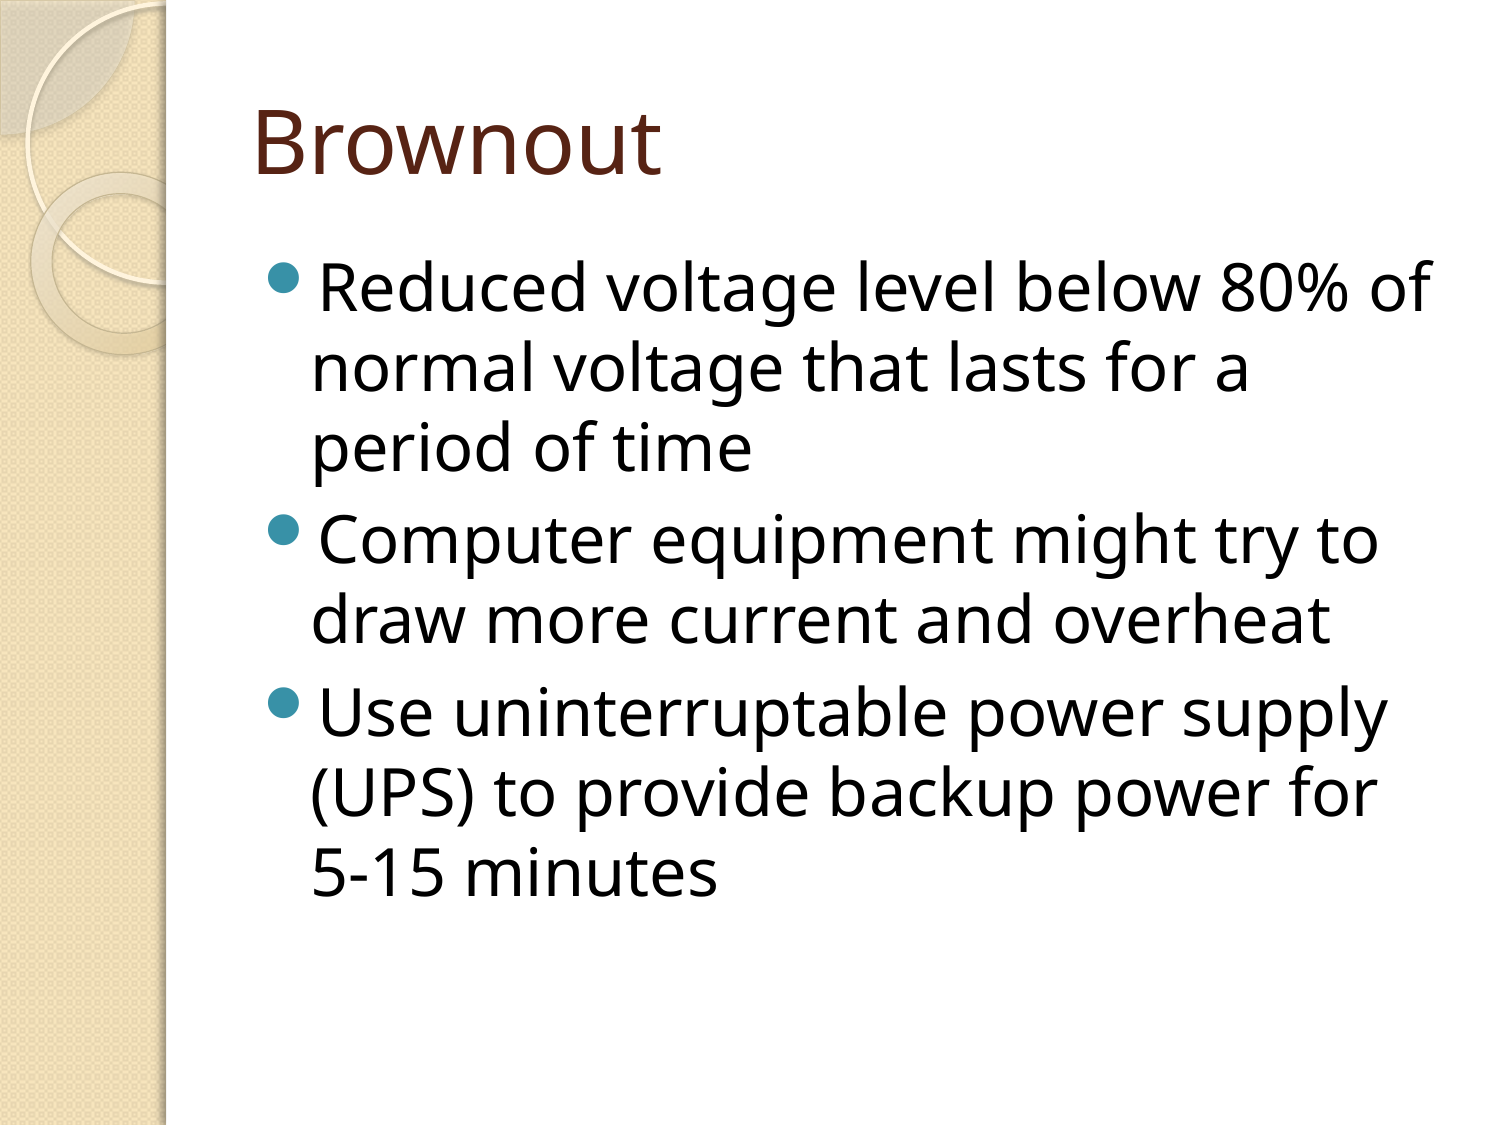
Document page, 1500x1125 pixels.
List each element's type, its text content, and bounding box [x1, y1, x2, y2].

title Brownout [235, 45, 1466, 233]
list Reduced voltage level below 80% of normal voltage that lasts for a period of time Computer equipment might try to draw more current and overheat Use uninterruptable power supply (UPS) to provide backup power for 5-15 minutes [235, 237, 1466, 1025]
